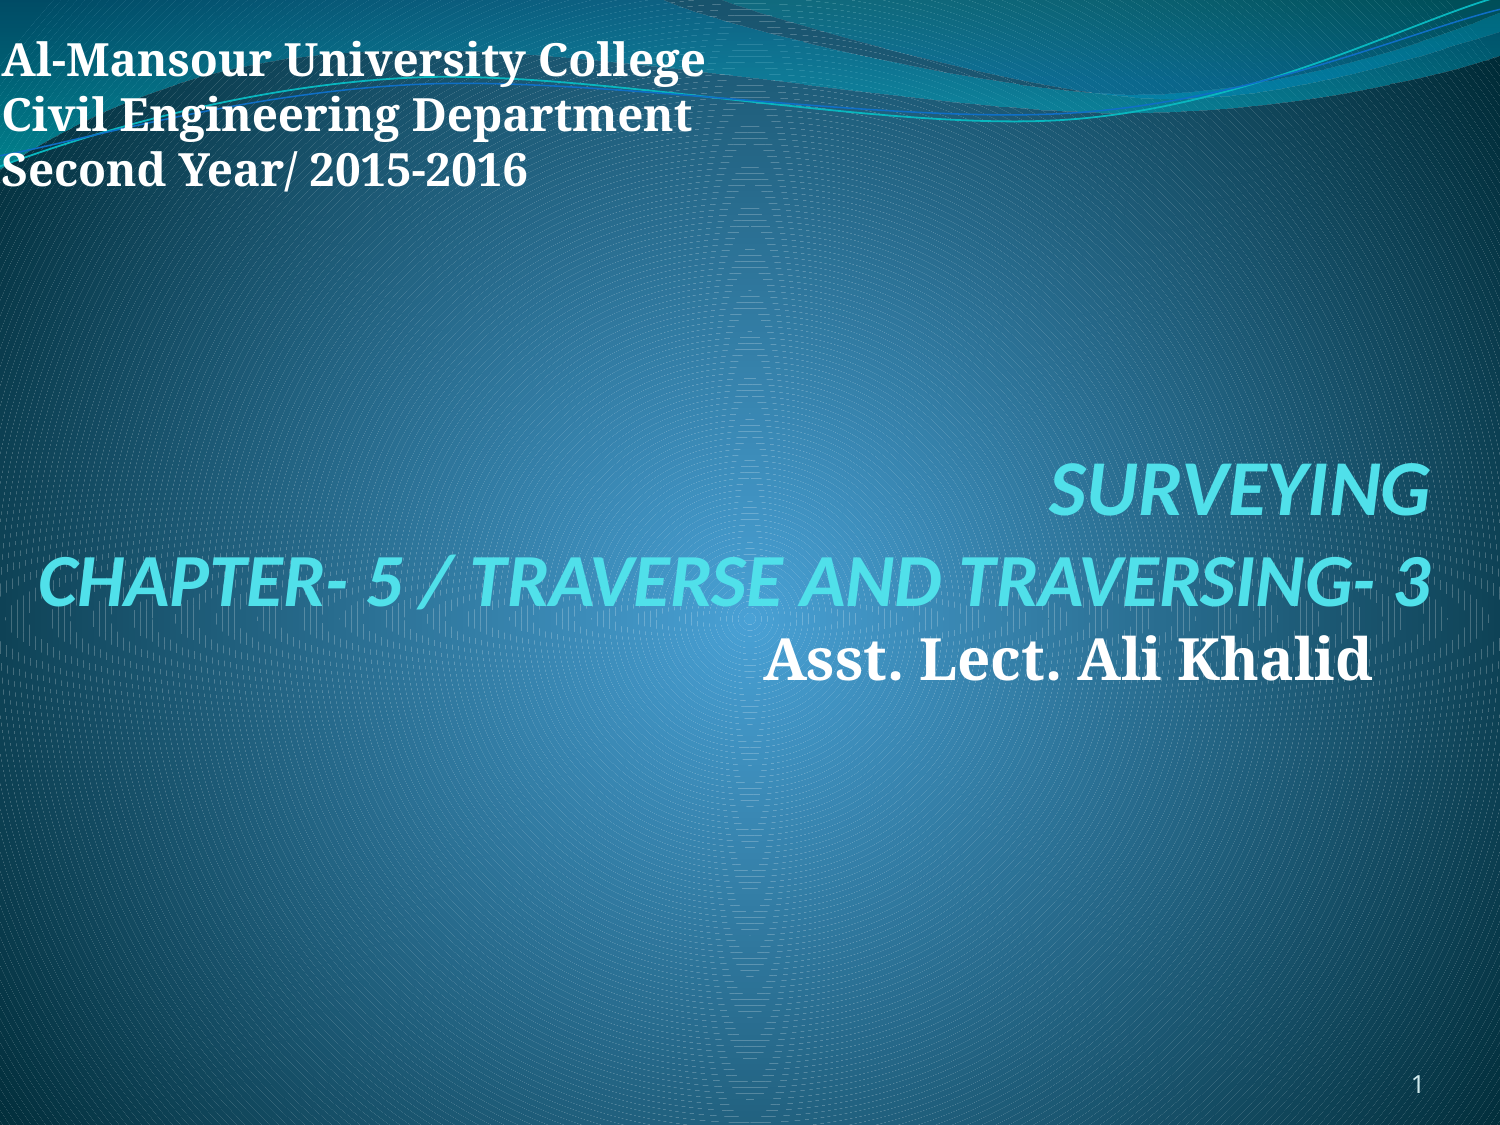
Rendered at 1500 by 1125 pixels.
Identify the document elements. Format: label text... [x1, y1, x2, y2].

slide_number 1 [1299, 1042, 1425, 1103]
text_box Al-Mansour University College Civil Engineering Department Second Year/ 2015-2016 [0, 23, 721, 204]
title SURVEYING CHAPTER- 5 / TRAVERSE AND TRAVERSING- 3 [18, 321, 1436, 622]
subtitle Asst. Lect. Ali Khalid [87, 614, 1376, 903]
